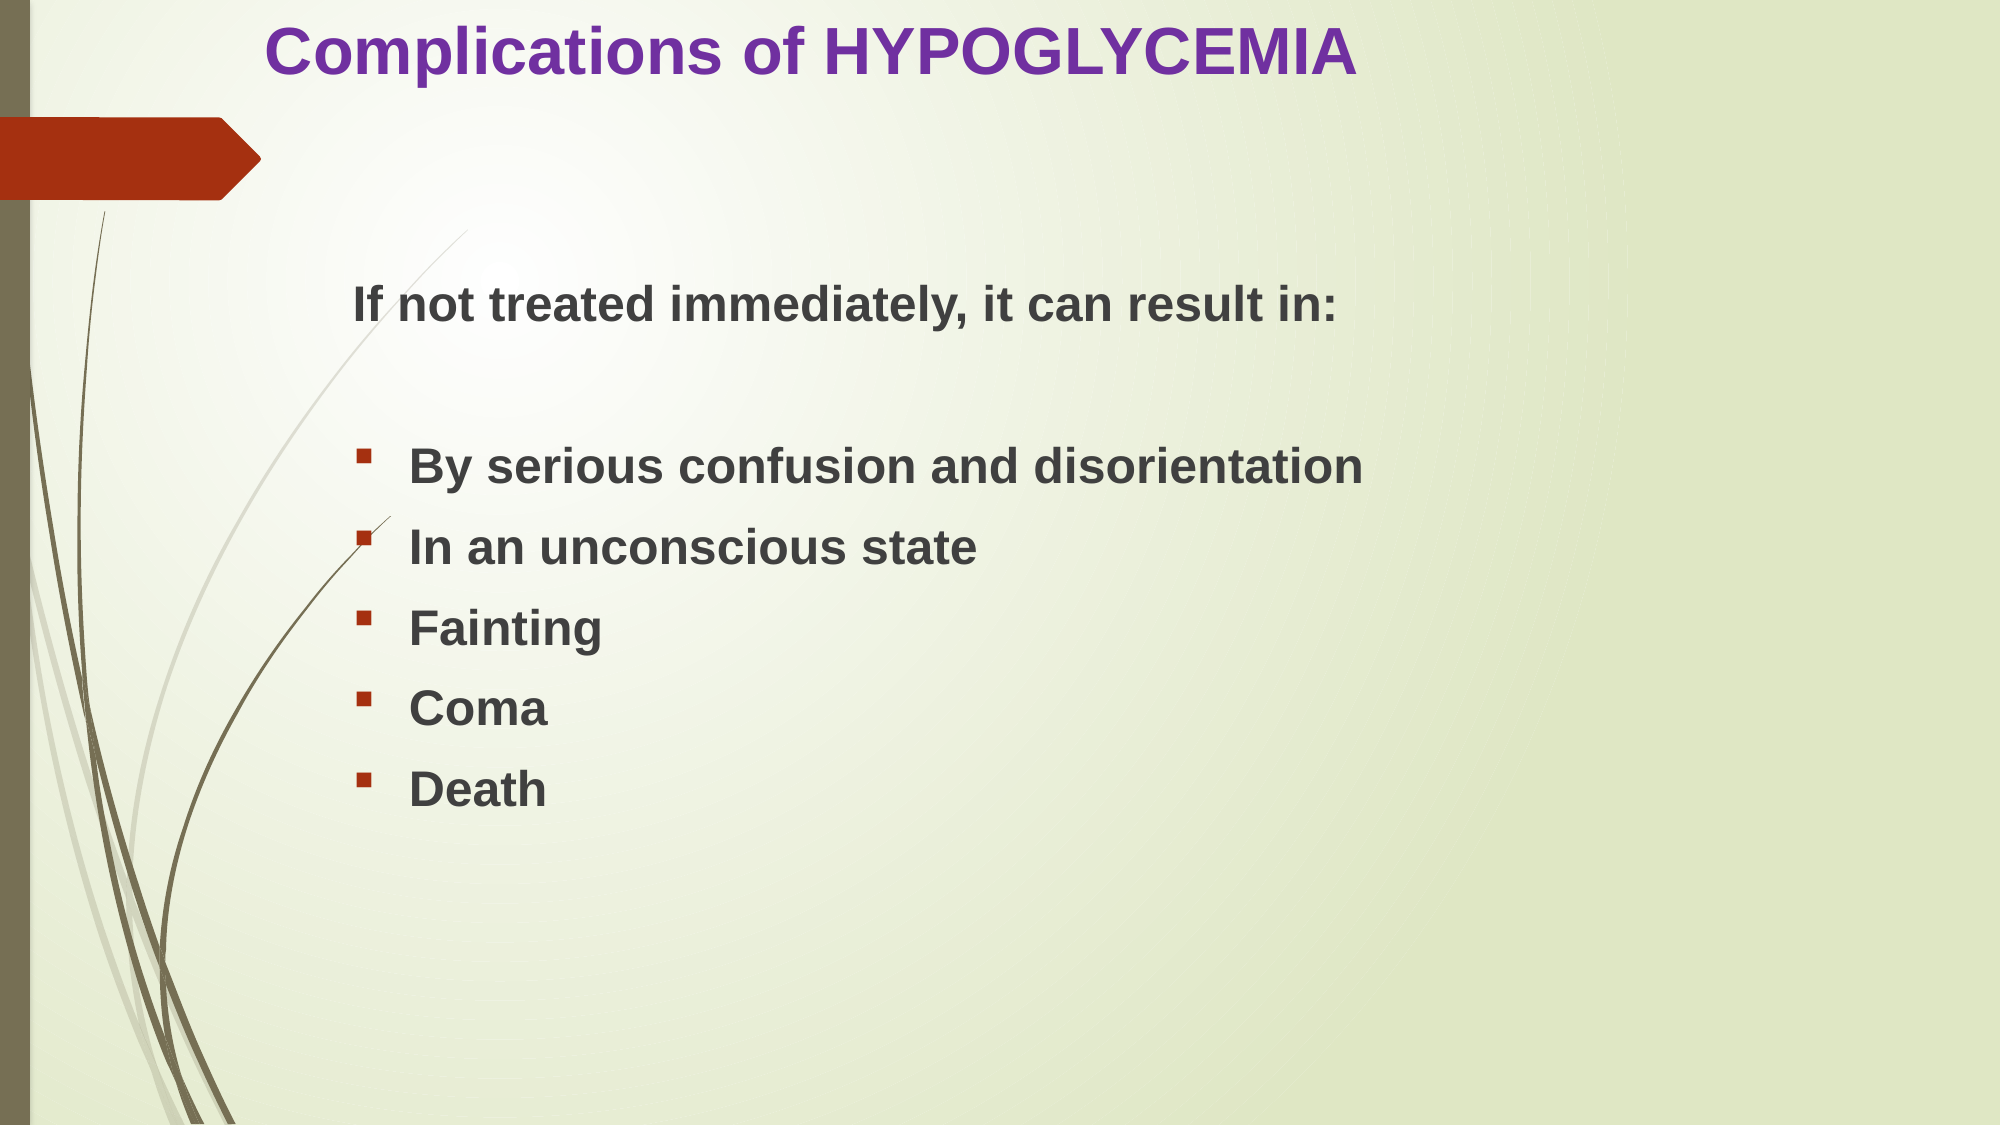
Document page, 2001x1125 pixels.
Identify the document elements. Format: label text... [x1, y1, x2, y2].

title Complications of HYPOGLYCEMIA [249, 0, 1750, 200]
list If not treated immediately, it can result in: By serious confusion and disorientation In an unconscious state Fainting Coma Death [337, 264, 1750, 1060]
